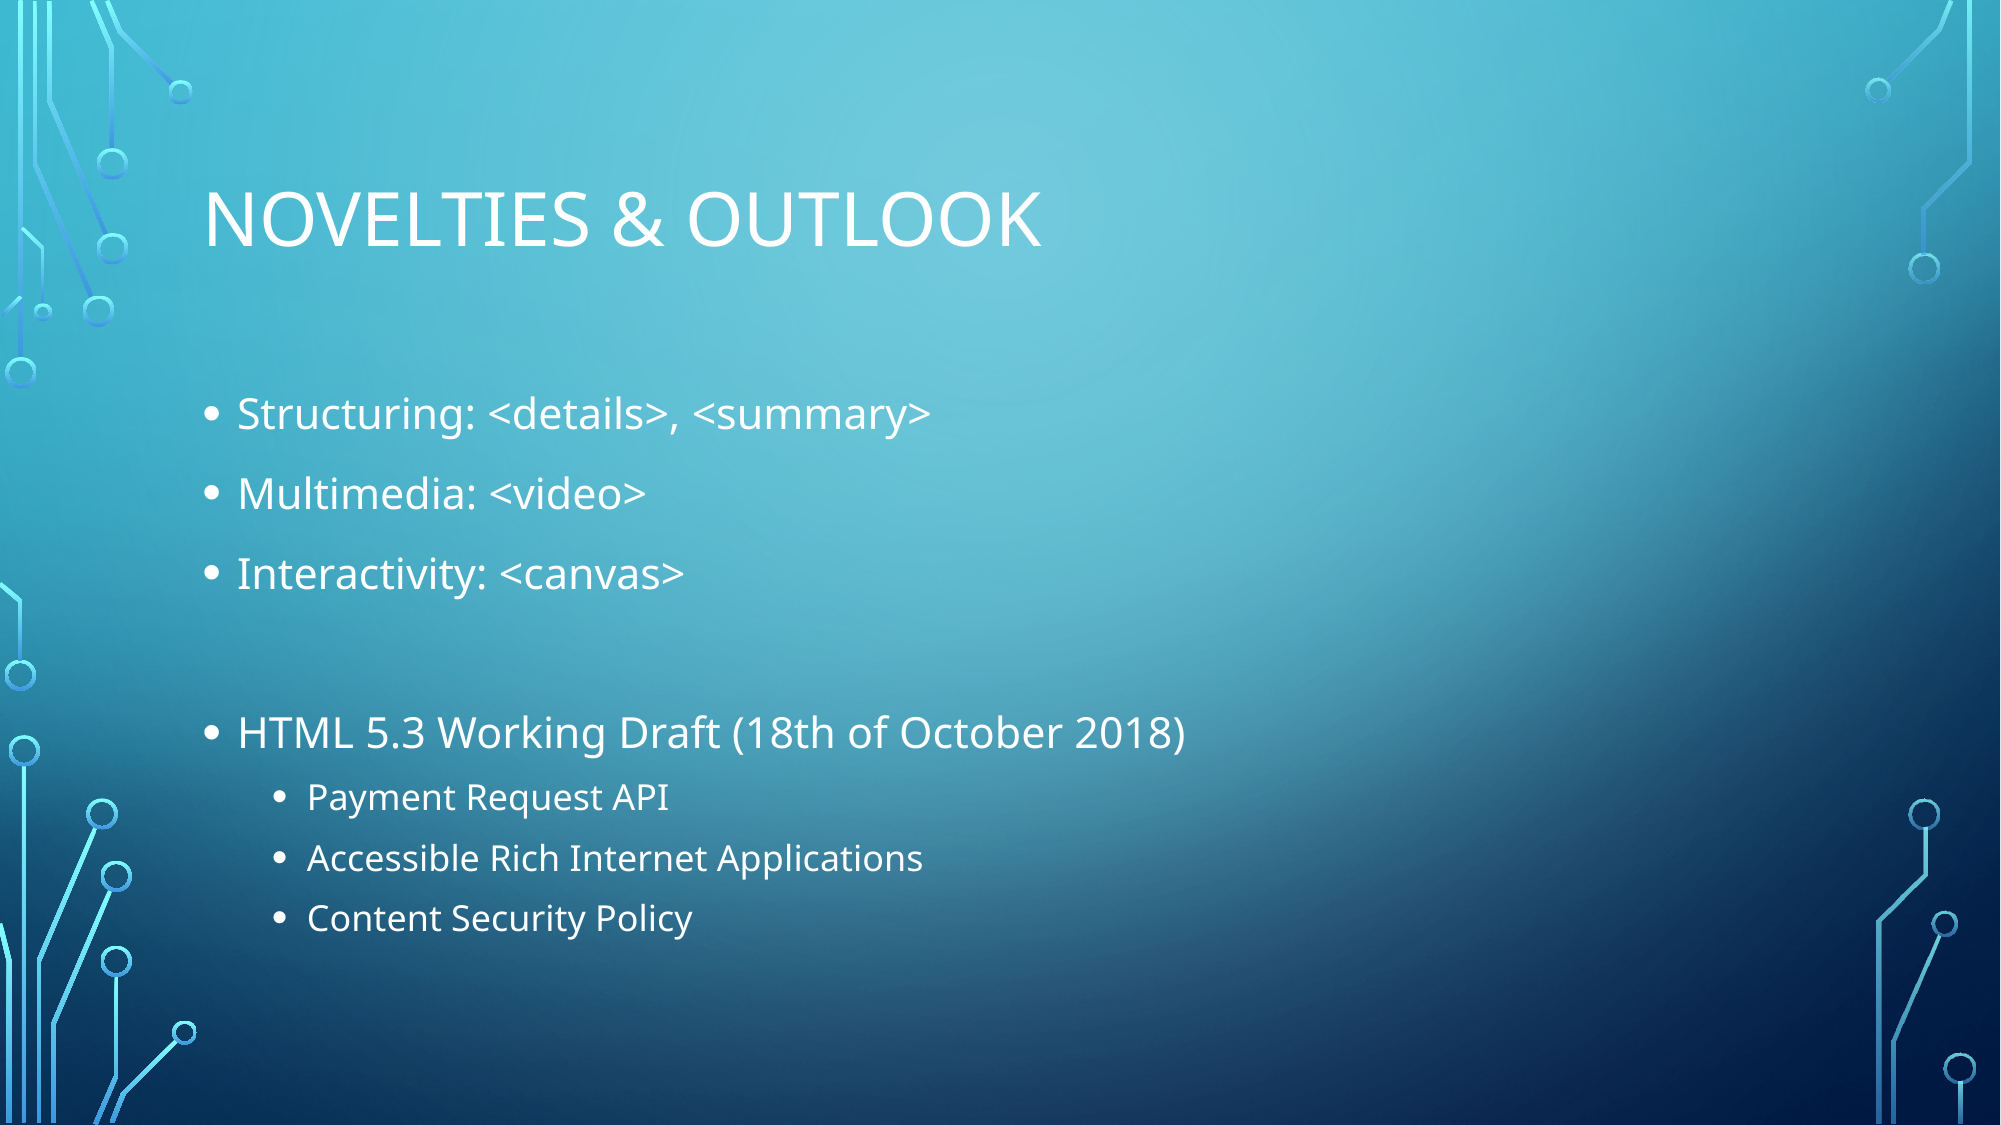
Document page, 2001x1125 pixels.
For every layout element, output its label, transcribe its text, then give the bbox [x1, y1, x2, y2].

title Novelties & Outlook [187, 101, 1813, 344]
list Structuring: <details>, <summary> Multimedia: <video> Interactivity: <canvas> HTML 5.3 Working Draft (18th of October 2018) Payment Request API Accessible Rich Internet Applications Content Security Policy [187, 369, 1813, 950]
